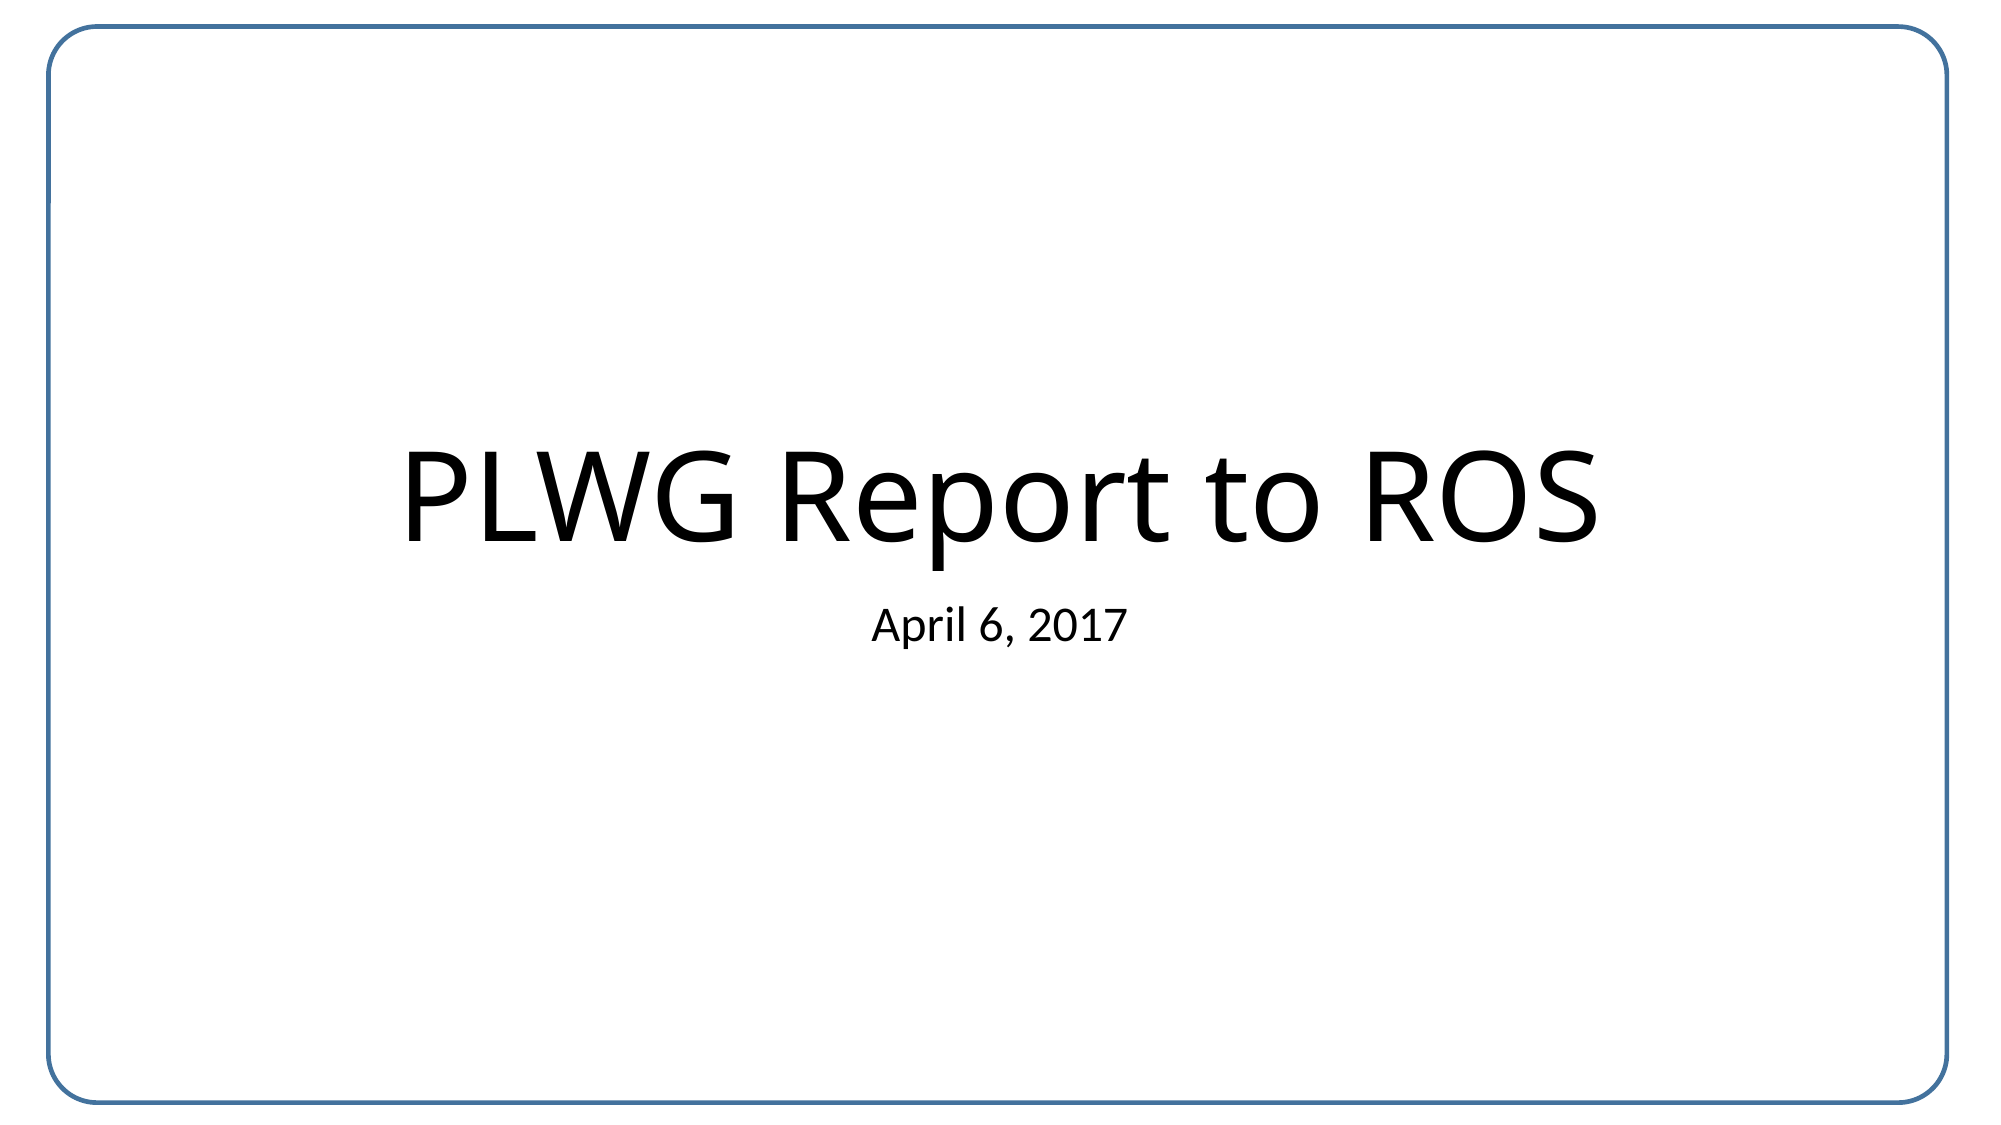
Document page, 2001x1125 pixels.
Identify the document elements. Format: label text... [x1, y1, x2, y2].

title PLWG Report to ROS [249, 184, 1750, 576]
subtitle April 6, 2017 [249, 590, 1750, 863]
